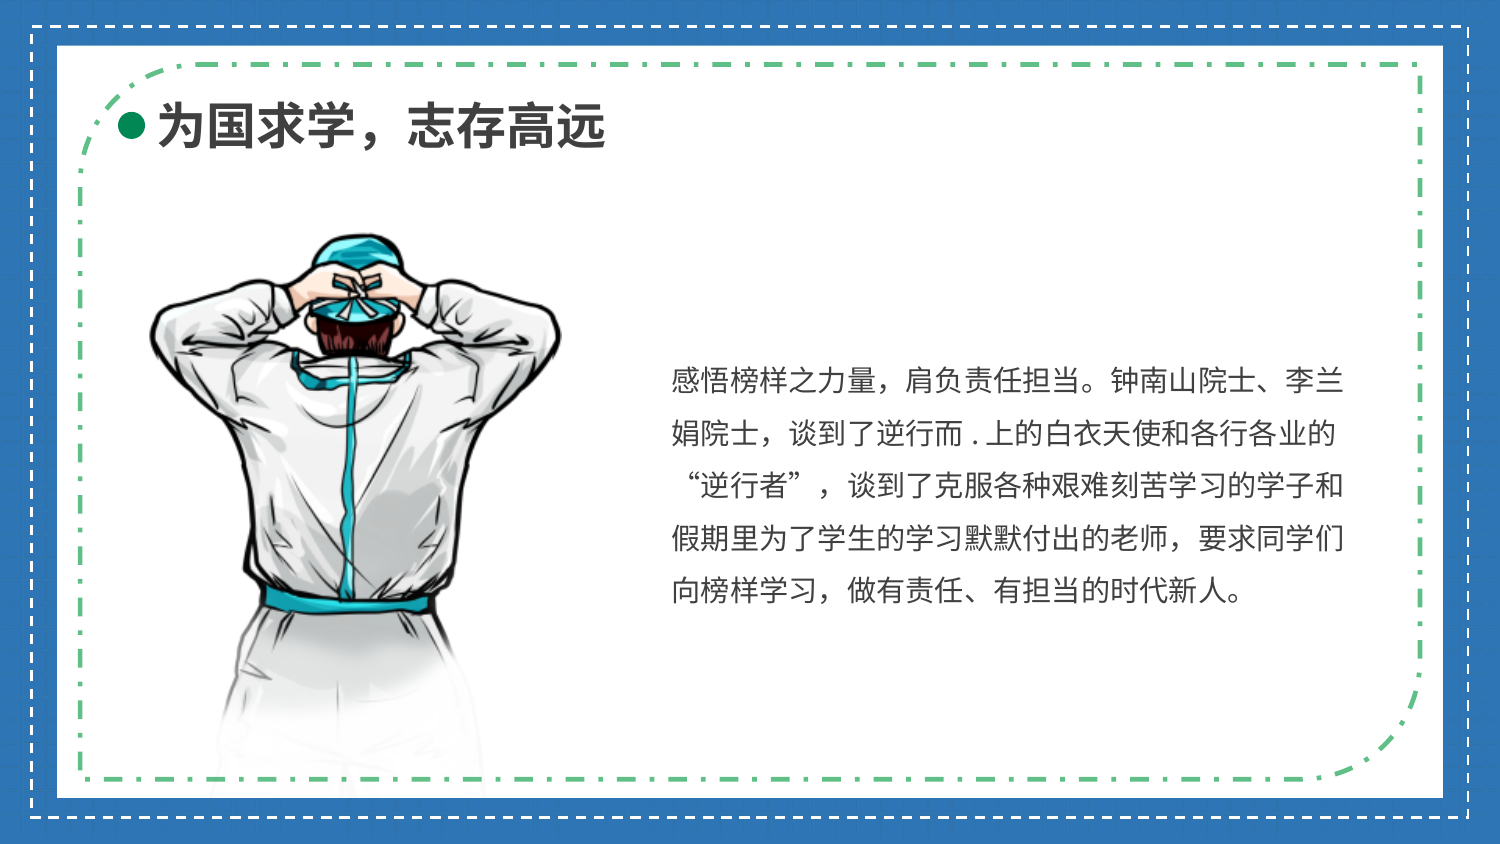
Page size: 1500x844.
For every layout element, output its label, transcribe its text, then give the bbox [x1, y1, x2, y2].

text_box [ [79, 63, 1421, 781]
text_box 感悟榜样之力量，肩负责任担当。钟南山院士、李兰娟院士，谈到了逆行而.上的白衣天使和各行各业的“逆行者”，谈到了克服各种艰难刻苦学习的学子和假期里为了学生的学习默默付出的老师，要求同学们向榜样学习，做有责任、有担当的时代新人。 [660, 339, 1377, 613]
text_box 为国求学，志存高远 [145, 89, 726, 161]
picture [145, 186, 562, 812]
text_box [116, 110, 147, 140]
text_box [0, 0, 1499, 837]
